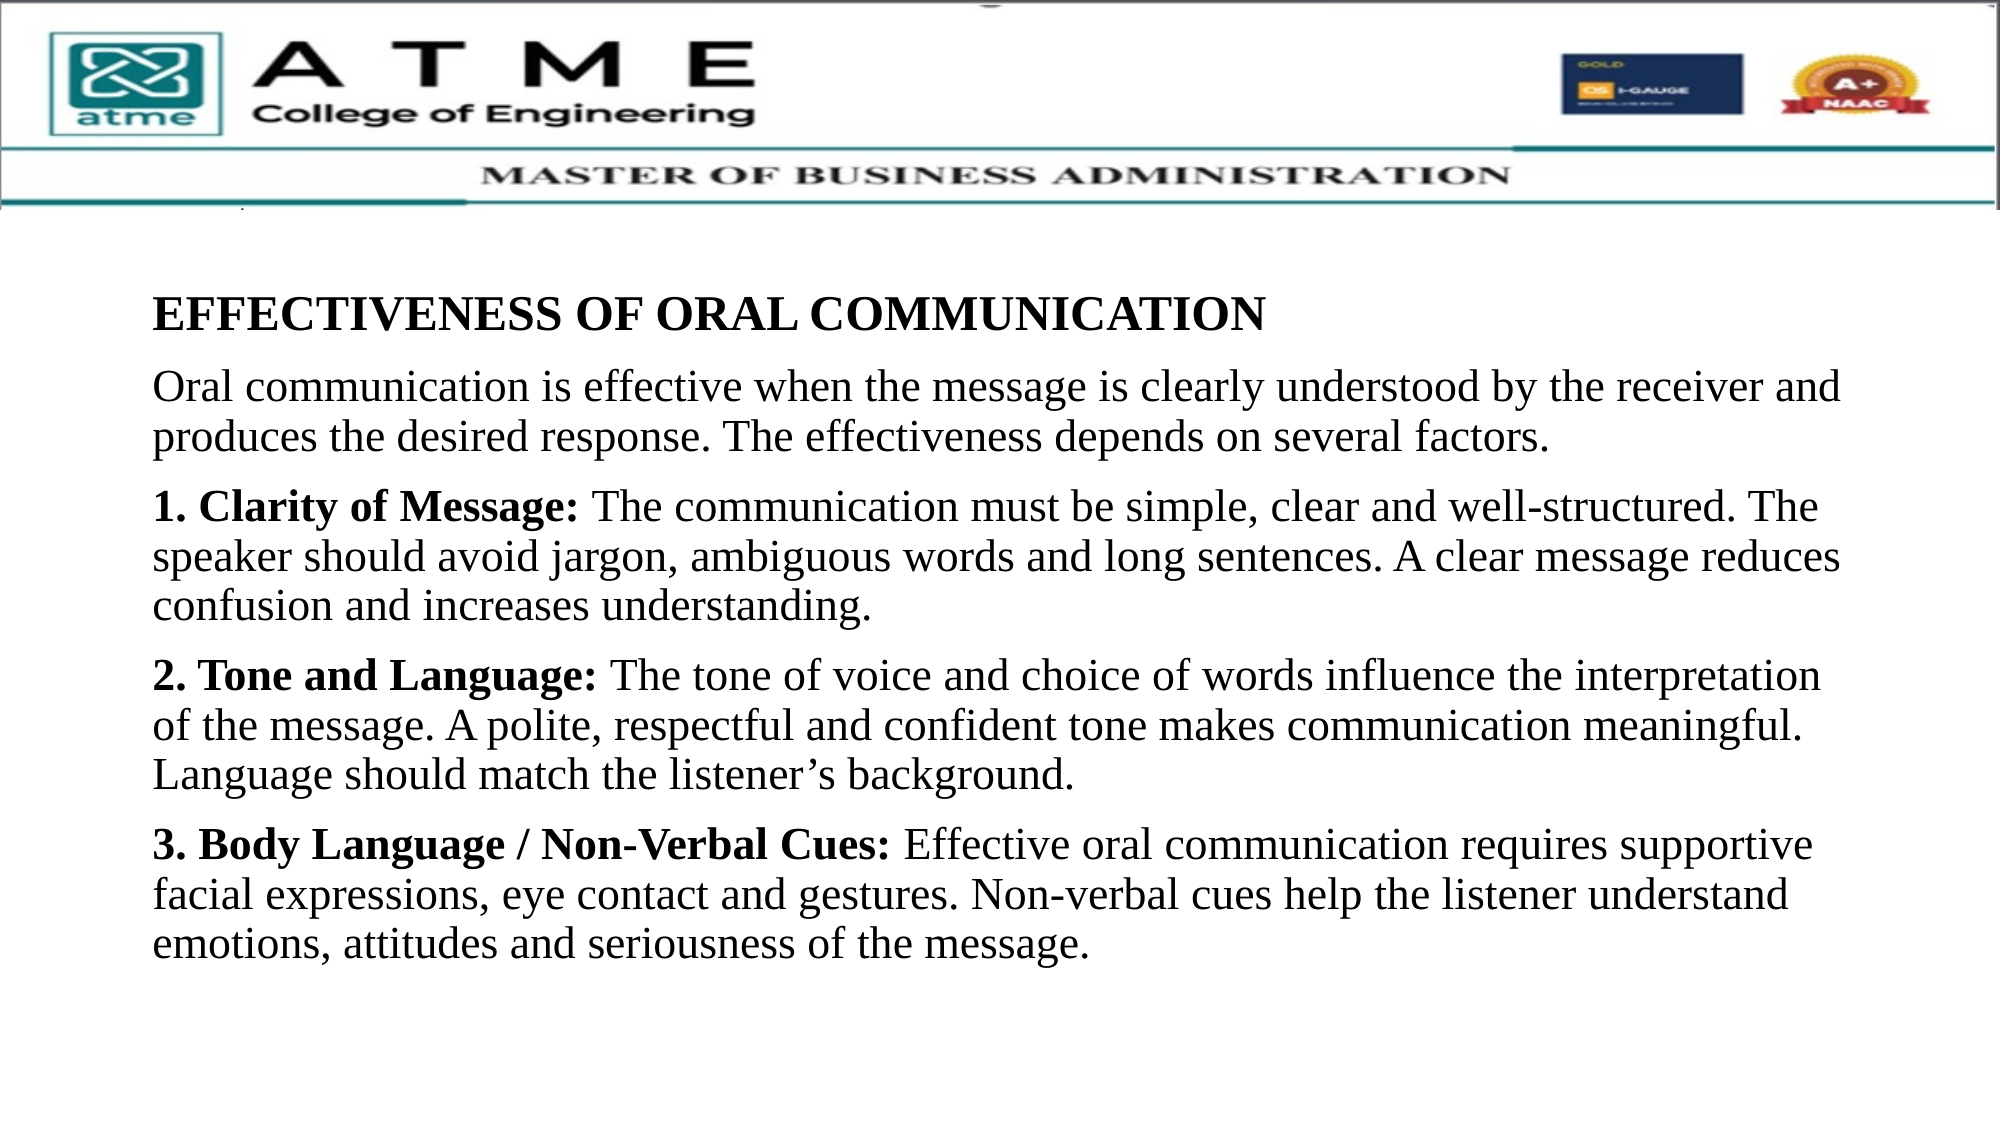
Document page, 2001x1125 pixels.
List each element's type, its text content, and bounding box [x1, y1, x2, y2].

list EFFECTIVENESS OF ORAL COMMUNICATION Oral communication is effective when the message is clearly understood by the receiver and produces the desired response. The effectiveness depends on several factors. 1. Clarity of Message: The communication must be simple, clear and well-structured. The speaker should avoid jargon, ambiguous words and long sentences. A clear message reduces confusion and increases understanding. 2. Tone and Language: The tone of voice and choice of words influence the interpretation of the message. A polite, respectful and confident tone makes communication meaningful. Language should match the listener’s background. 3. Body Language / Non-Verbal Cues: Effective oral communication requires supportive facial expressions, eye contact and gestures. Non-verbal cues help the listener understand emotions, attitudes and seriousness of the message. [137, 279, 1863, 1014]
picture [0, 0, 2000, 210]
